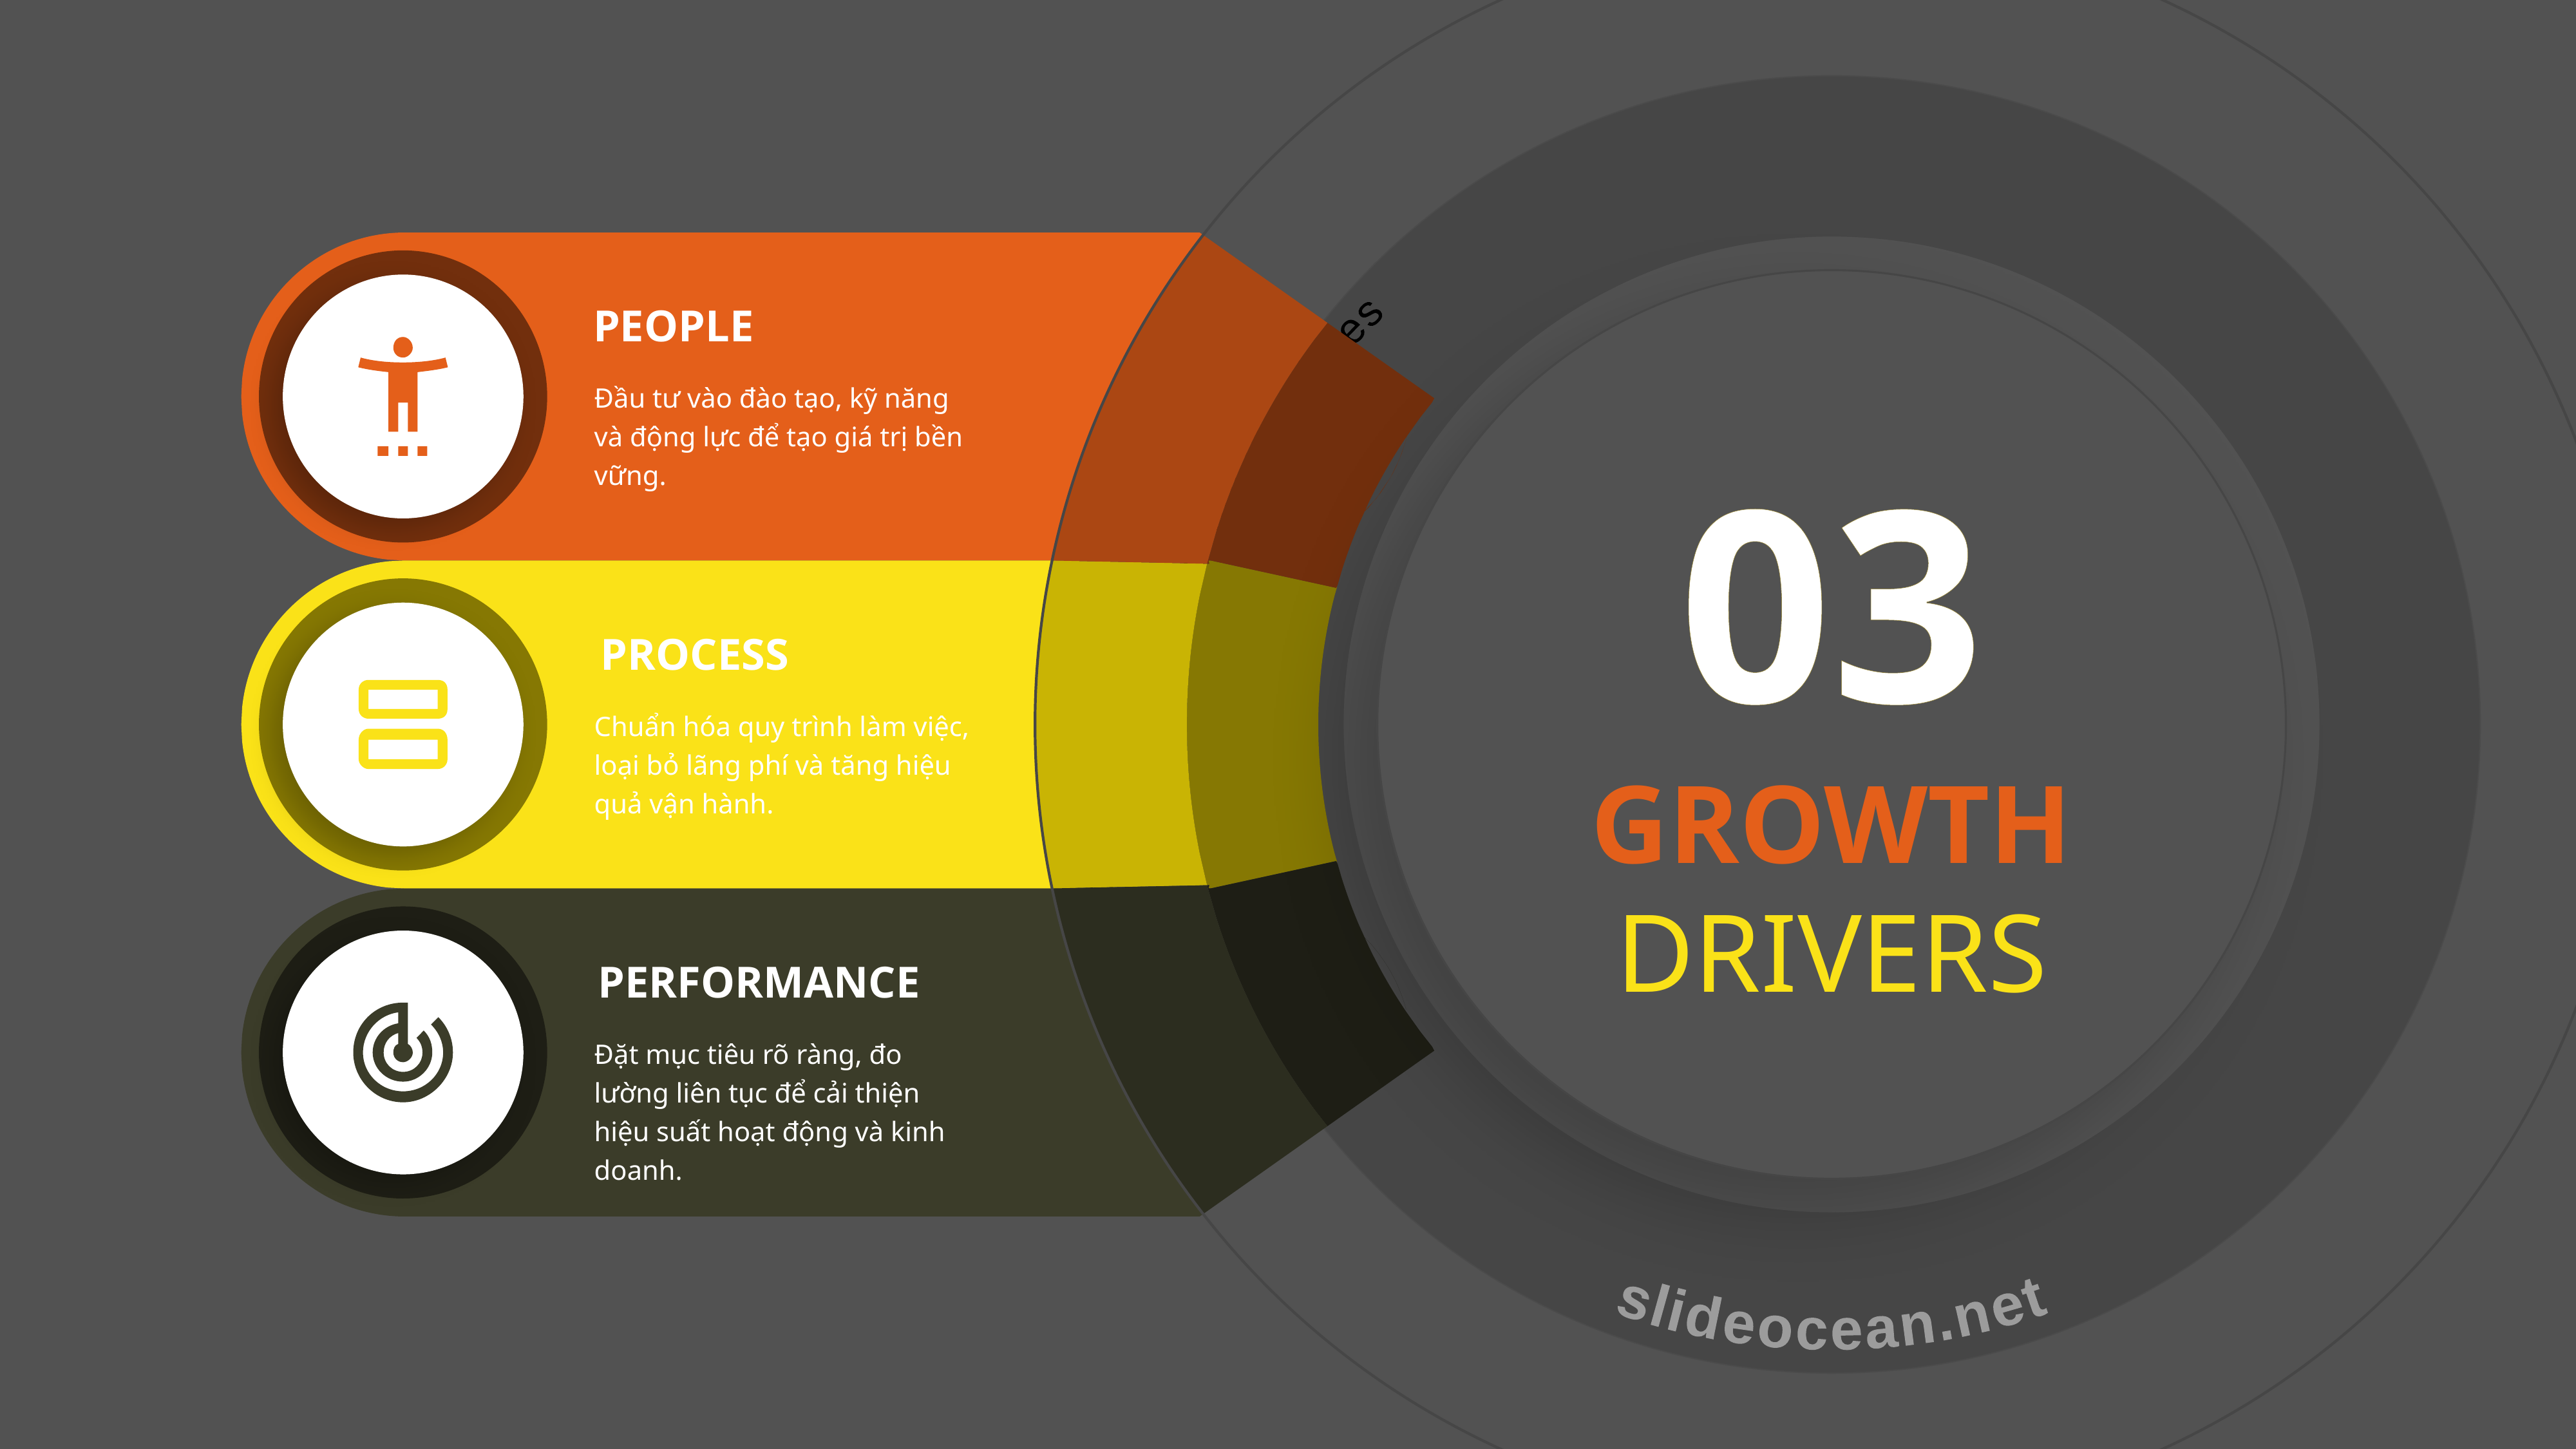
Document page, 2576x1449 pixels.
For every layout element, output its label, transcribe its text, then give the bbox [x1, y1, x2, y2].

text_box Đặt mục tiêu rõ ràng, đo lường liên tục để cải thiện hiệu suất hoạt động và kinh doanh. [585, 1026, 983, 1191]
text_box Đầu tư vào đào tạo, kỹ năng và động lực để tạo giá trị bền vững. [585, 370, 983, 496]
text_box [377, 446, 389, 456]
text_box PROCESS [600, 627, 790, 679]
text_box [417, 446, 428, 456]
text_box [240, 559, 1051, 889]
text_box PEOPLE [593, 298, 755, 351]
text_box Chuẩn hóa quy trình làm việc, loại bỏ lãng phí và tăng hiệu quả vận hành. [585, 698, 983, 824]
text_box [281, 273, 525, 520]
text_box [240, 887, 1202, 1218]
text_box [398, 446, 408, 456]
text_box [1034, 0, 2576, 1449]
text_box [258, 577, 549, 872]
text_box [258, 905, 549, 1200]
text_box PERFORMANCE [598, 954, 921, 1007]
text_box 03 GROWTH DRIVERS [1581, 430, 2082, 1019]
text_box [258, 249, 549, 544]
text_box [358, 357, 448, 432]
text_box [393, 337, 413, 358]
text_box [358, 679, 448, 770]
text_box [281, 601, 525, 848]
text_box [353, 1002, 453, 1103]
text_box [281, 929, 525, 1176]
text_box [240, 231, 1202, 560]
